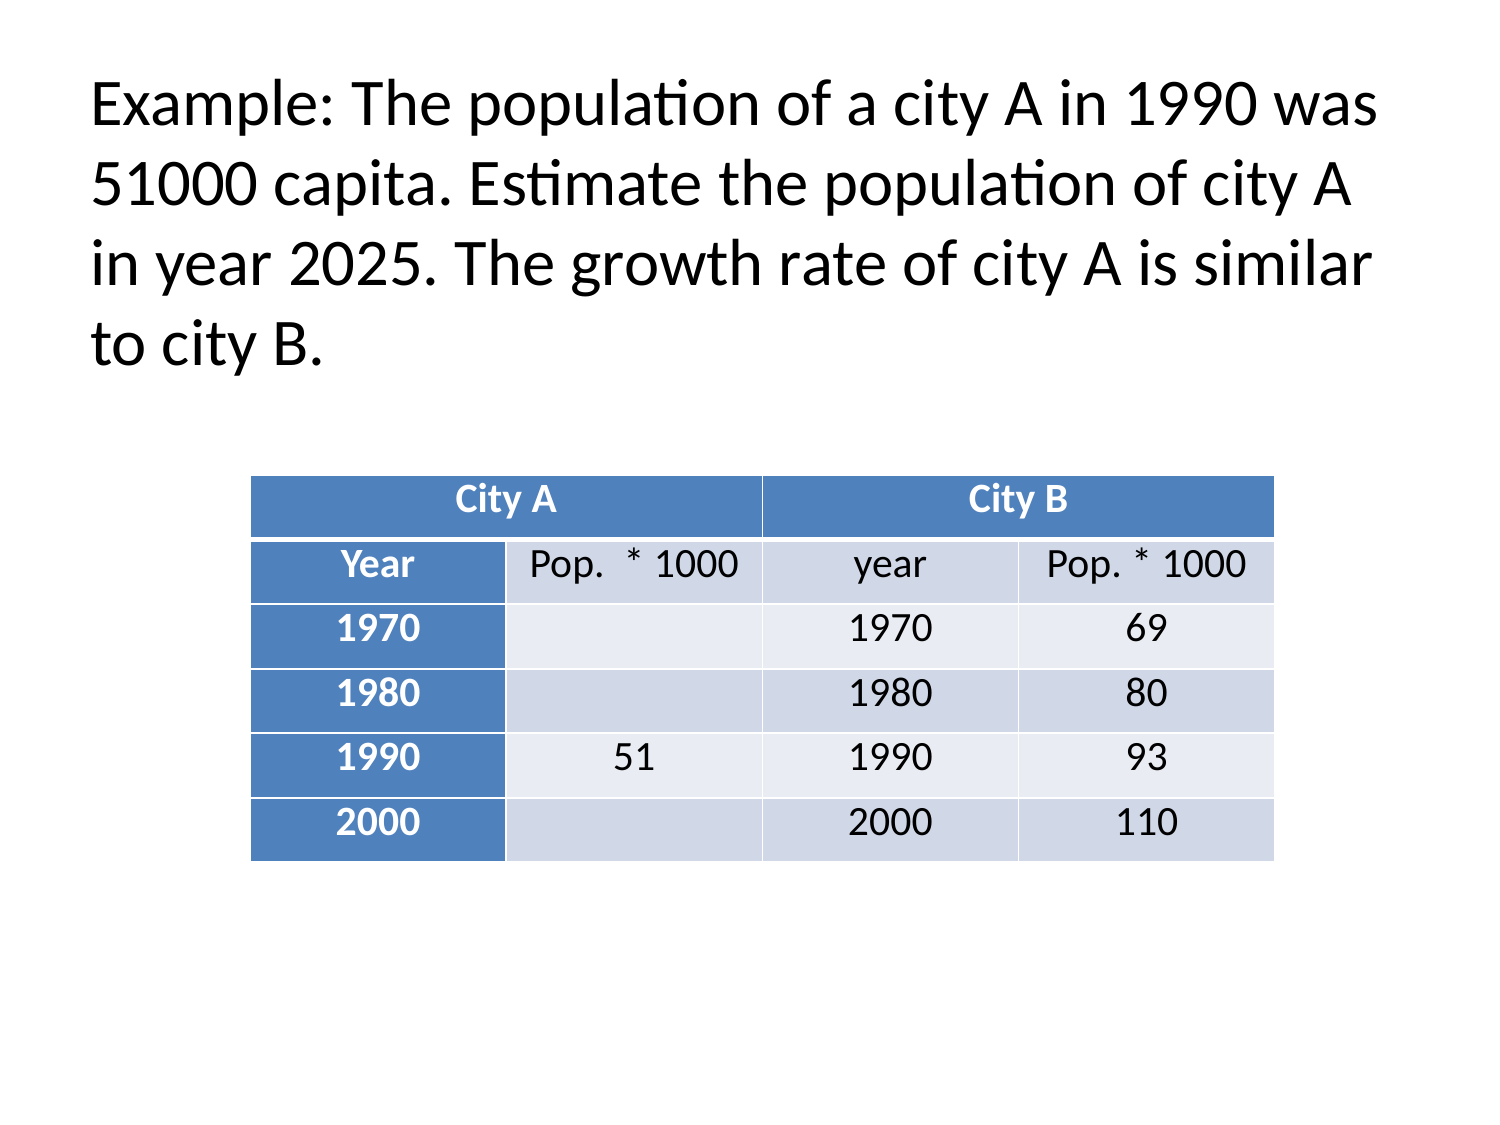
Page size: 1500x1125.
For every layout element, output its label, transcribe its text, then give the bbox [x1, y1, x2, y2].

table_cell year [763, 542, 1018, 603]
title Example: The population of a city A in 1990 was 51000 capita. Estimate the population of city A in year 2025. The growth rate of city A is similar to city B. [75, 125, 1425, 262]
table_cell Pop. * 1000 [1019, 542, 1274, 603]
table_cell 1970 [251, 605, 505, 668]
table_cell 1990 [251, 734, 505, 797]
list [75, 262, 1425, 1005]
table_cell 2000 [251, 799, 505, 861]
table_cell [507, 605, 762, 668]
table_cell Year [251, 542, 505, 603]
table_header City A [251, 476, 762, 537]
table_cell 110 [1019, 799, 1274, 861]
table_cell 80 [1019, 670, 1274, 732]
table_cell 1980 [251, 670, 505, 732]
table_cell Pop. * 1000 [507, 542, 762, 603]
table_cell 69 [1019, 605, 1274, 668]
table_cell 51 [507, 734, 762, 797]
table_cell 1970 [763, 605, 1018, 668]
table_cell [507, 670, 762, 732]
table_cell 93 [1019, 734, 1274, 797]
table_cell 1990 [763, 734, 1018, 797]
table_cell [507, 799, 762, 861]
table_cell 2000 [763, 799, 1018, 861]
table_header City B [763, 476, 1274, 537]
table_cell 1980 [763, 670, 1018, 732]
